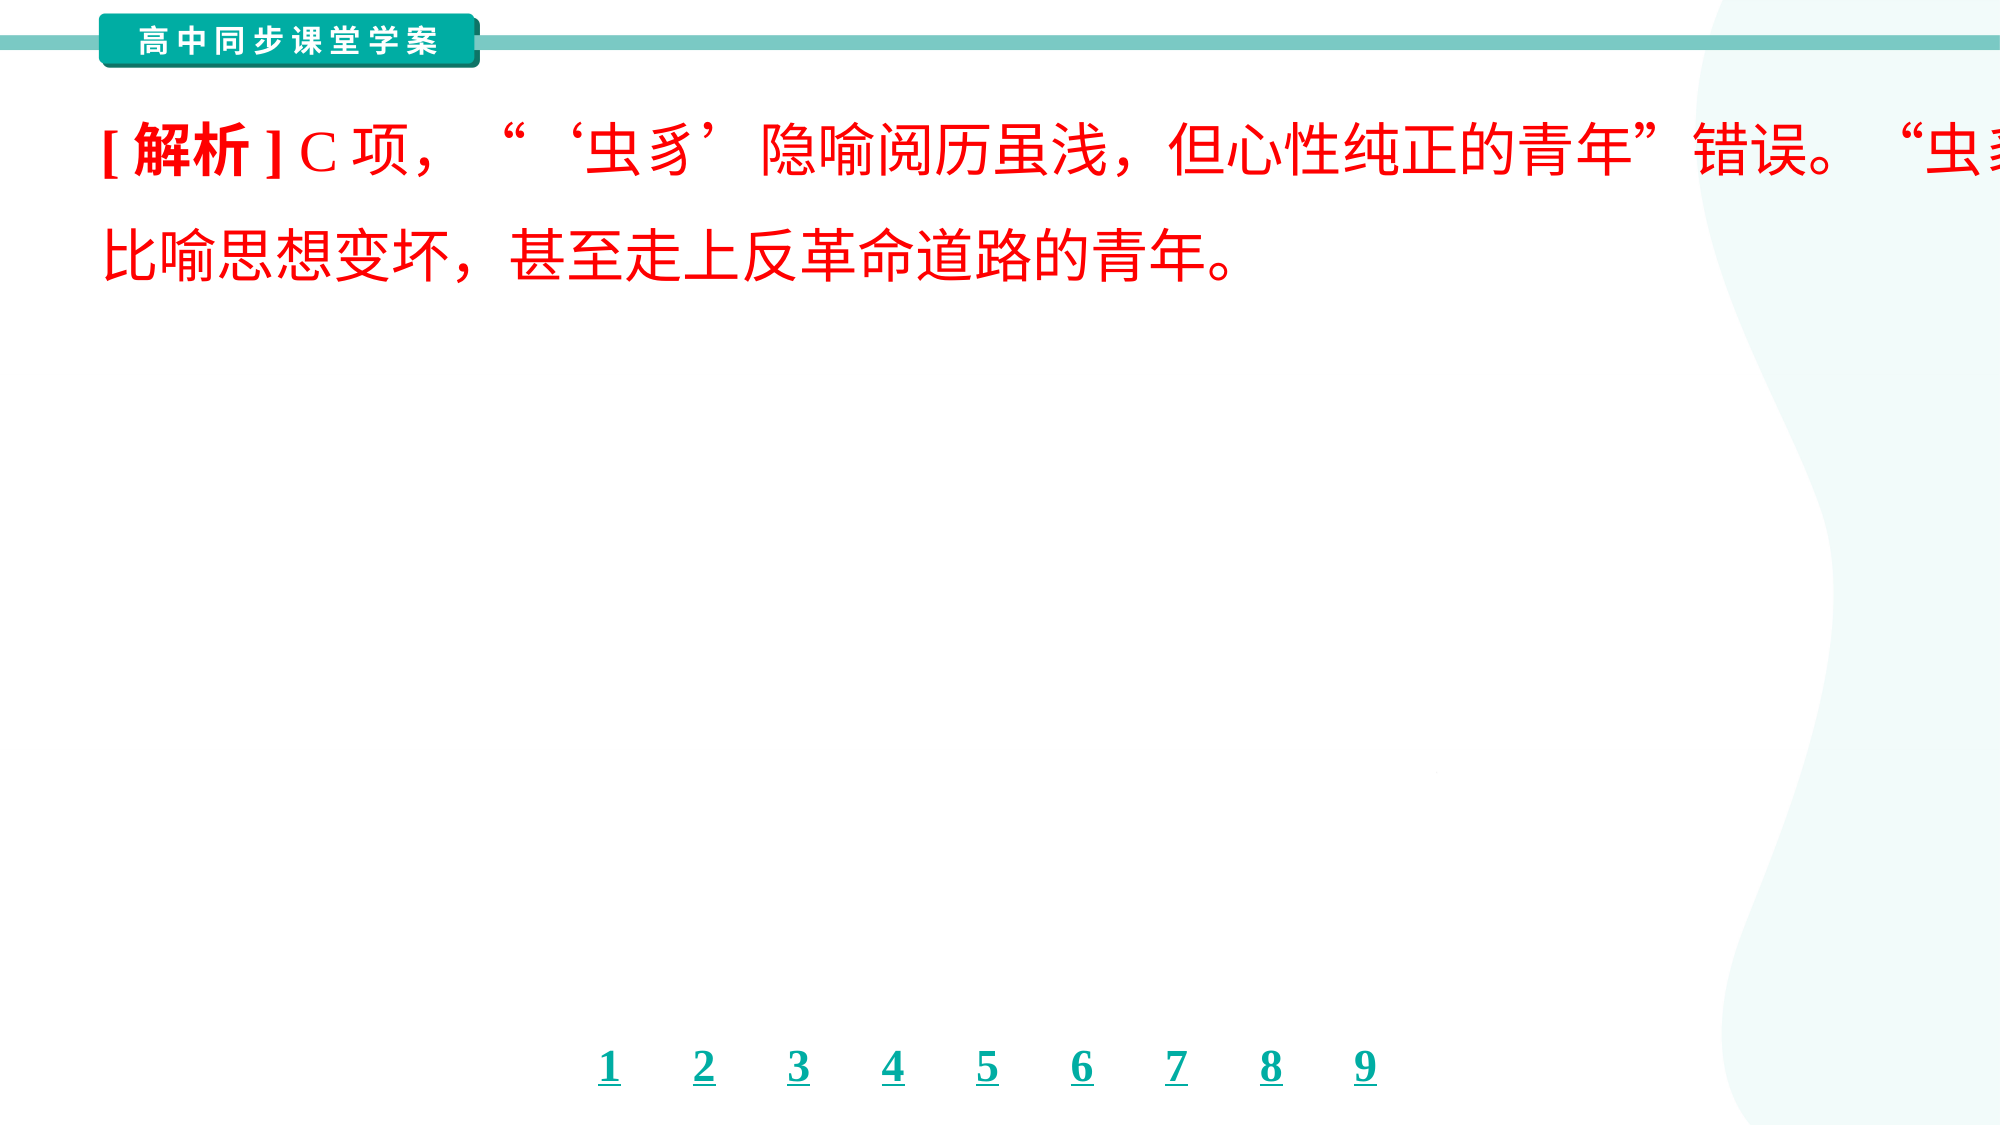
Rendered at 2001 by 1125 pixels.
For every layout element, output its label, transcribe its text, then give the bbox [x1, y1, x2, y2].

text_box [解析] C项，“‘虫豸’隐喻阅历虽浅，但心性纯正的青年”错误。“虫豸” 比喻思想变坏，甚至走上反革命道路的青年。 [100, 76, 1899, 290]
picture [0, 0, 2000, 1125]
